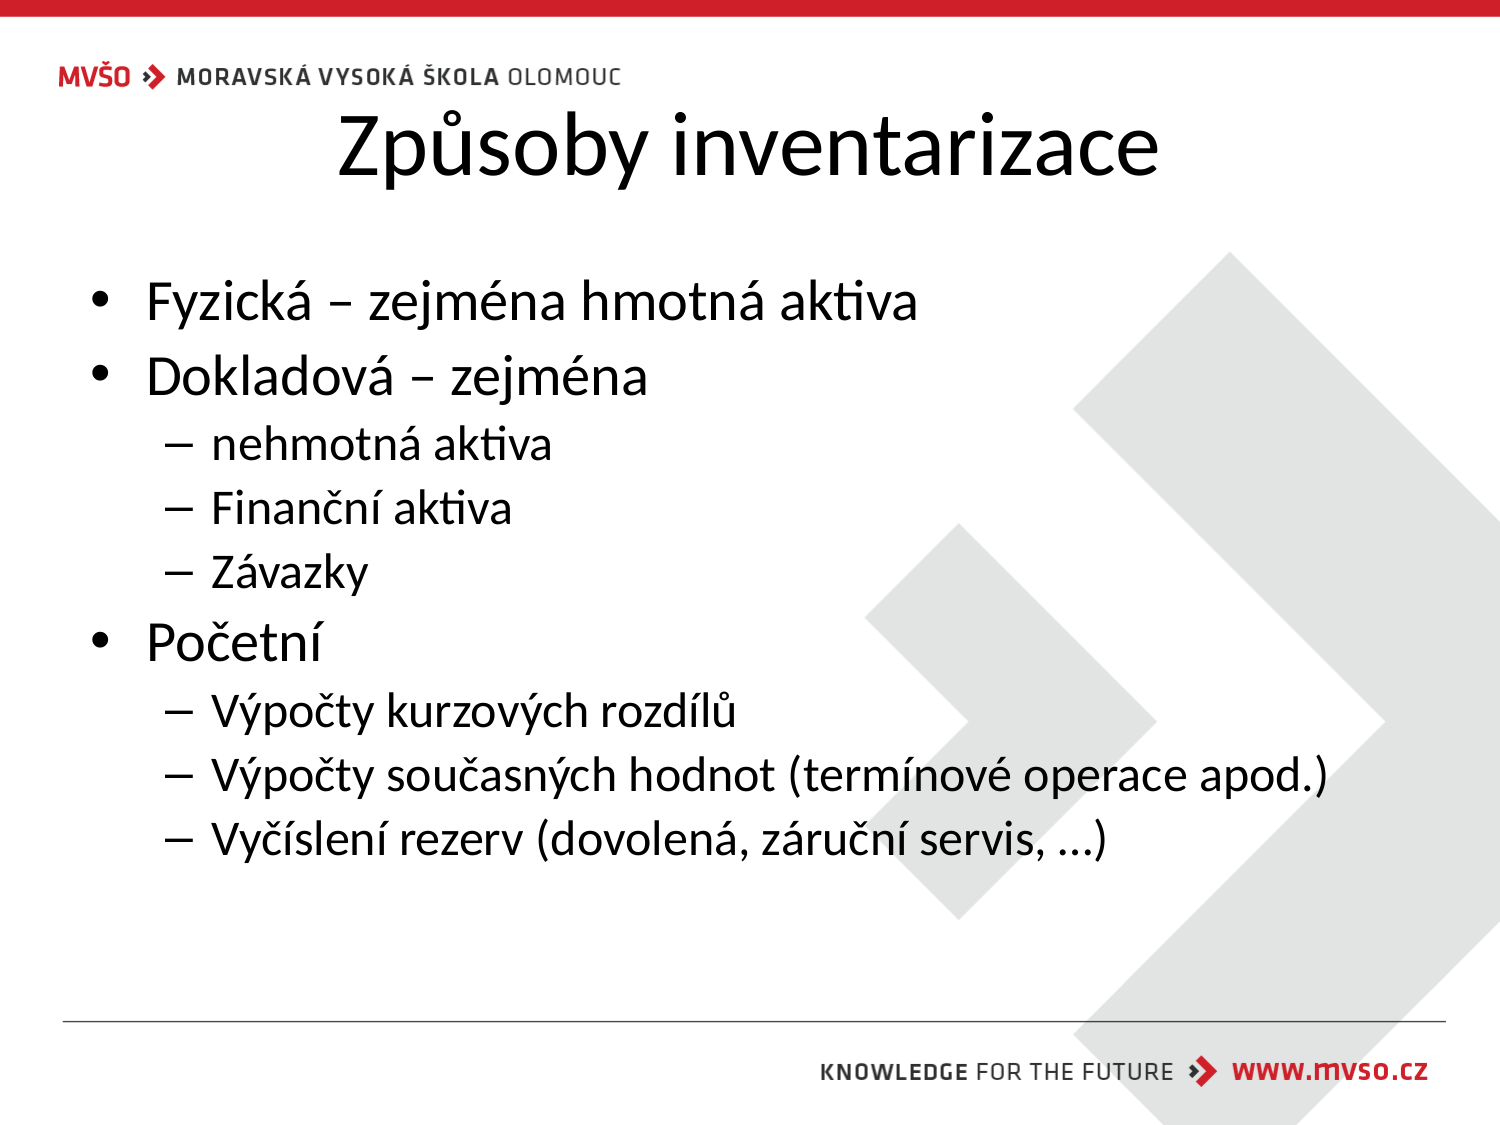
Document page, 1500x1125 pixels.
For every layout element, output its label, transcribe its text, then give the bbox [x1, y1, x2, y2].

title Způsoby inventarizace [75, 45, 1425, 233]
picture [0, 0, 1500, 1125]
list Fyzická – zejména hmotná aktiva Dokladová – zejména nehmotná aktiva Finanční aktiva Závazky Početní Výpočty kurzových rozdílů Výpočty současných hodnot (termínové operace apod.) Vyčíslení rezerv (dovolená, záruční servis, …) [75, 262, 1425, 1005]
